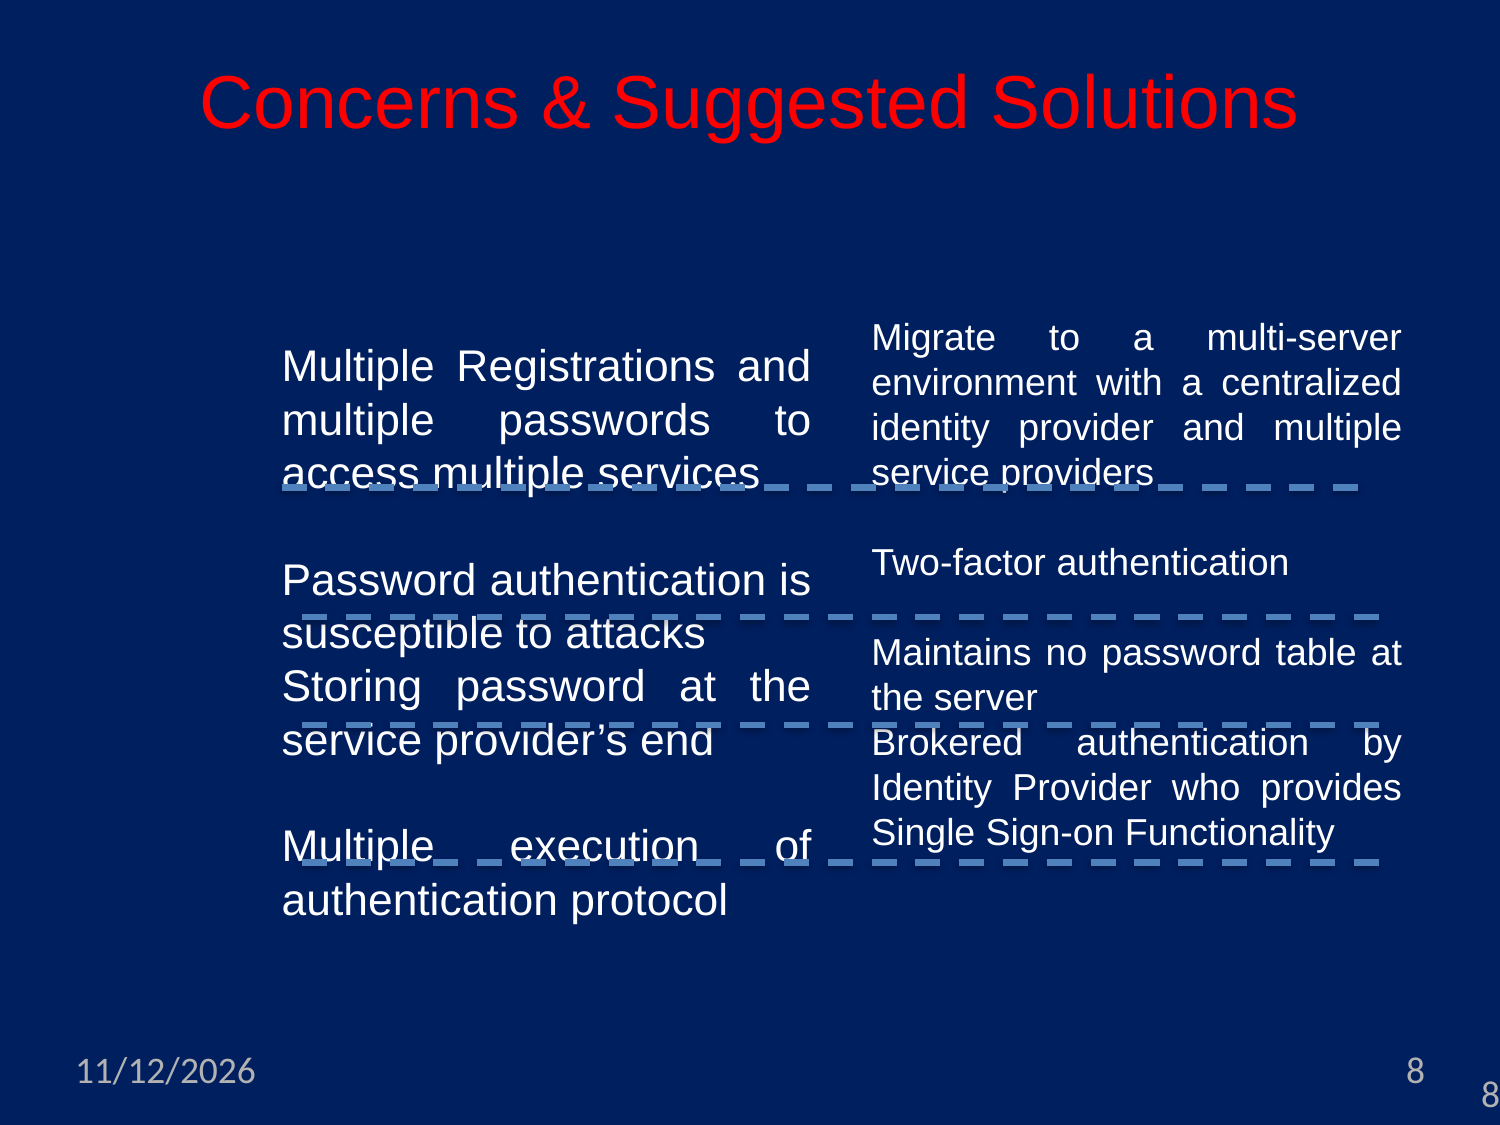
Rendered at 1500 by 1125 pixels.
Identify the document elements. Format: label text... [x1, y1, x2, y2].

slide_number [75, 1046, 420, 1103]
title Concerns & Suggested Solutions [44, 53, 1456, 145]
slide_number 8 [1437, 1069, 1500, 1125]
list Migrate to a multi-server environment with a centralized identity provider and multiple service providers Two-factor authentication Maintains no password table at the server Brokered authentication by Identity Provider who provides Single Sign-on Functionality [871, 312, 1403, 911]
list Multiple Registrations and multiple passwords to access multiple services Password authentication is susceptible to attacks Storing password at the service provider’s end Multiple execution of authentication protocol [281, 496, 813, 937]
list Multiple Registrations and multiple passwords to access multiple services Password authentication is susceptible to attacks Storing password at the service provider’s end Multiple execution of authentication protocol [281, 337, 813, 486]
slide_number 8 [1080, 1046, 1425, 1103]
